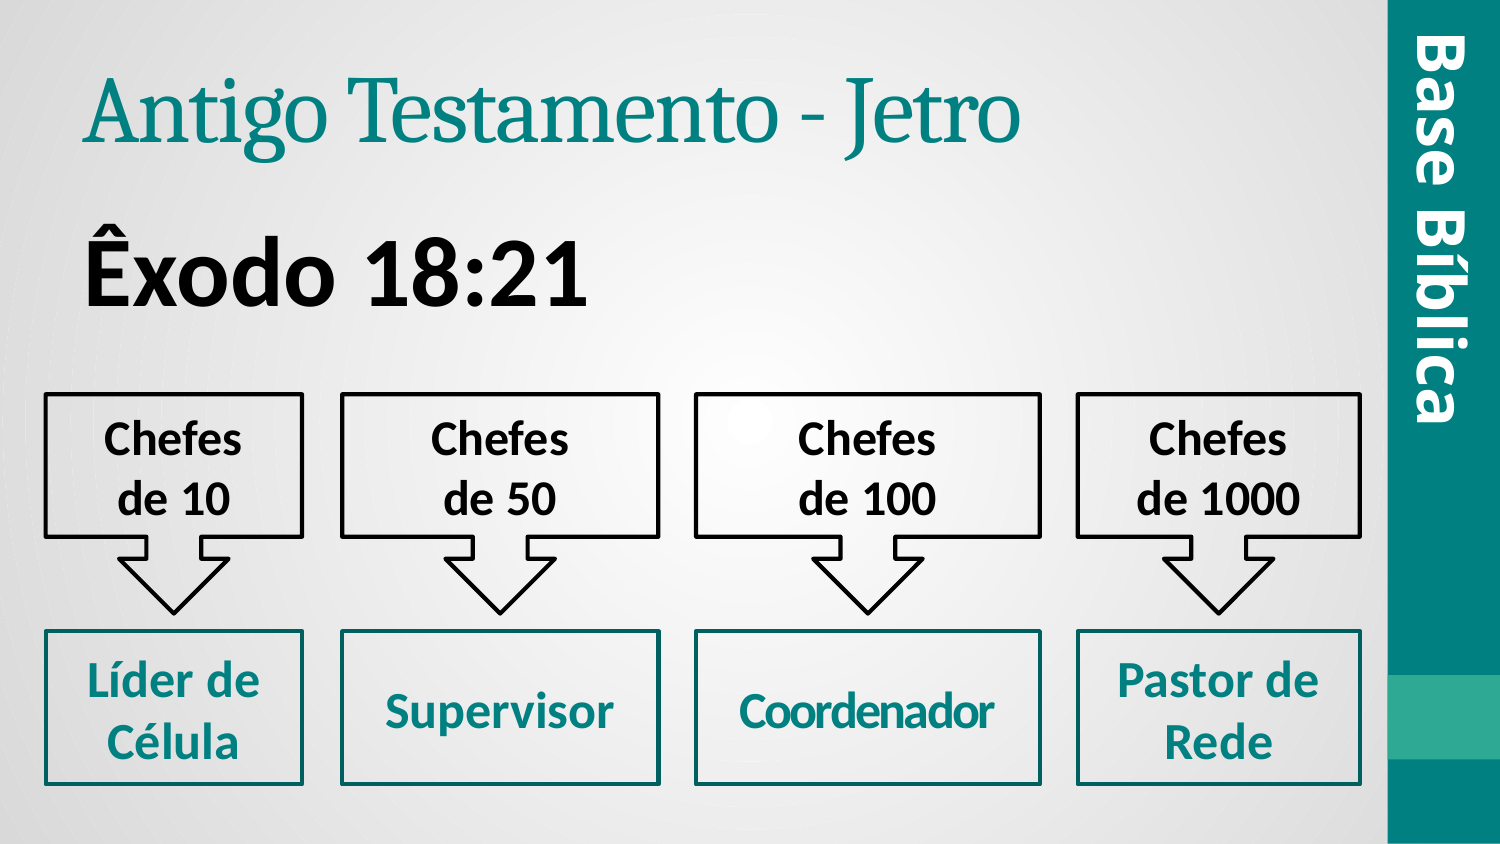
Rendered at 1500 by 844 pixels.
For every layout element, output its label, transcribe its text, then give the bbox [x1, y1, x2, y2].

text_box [1077, 630, 1361, 785]
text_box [45, 394, 303, 614]
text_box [1077, 394, 1361, 614]
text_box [45, 630, 303, 785]
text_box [341, 394, 659, 614]
text_box Êxodo 18:21 [53, 199, 622, 335]
text_box Base Bíblica [1397, 23, 1492, 651]
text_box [695, 394, 1041, 614]
title Antigo Testamento - Jetro [74, 33, 1326, 175]
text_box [695, 630, 1041, 785]
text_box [341, 630, 659, 785]
